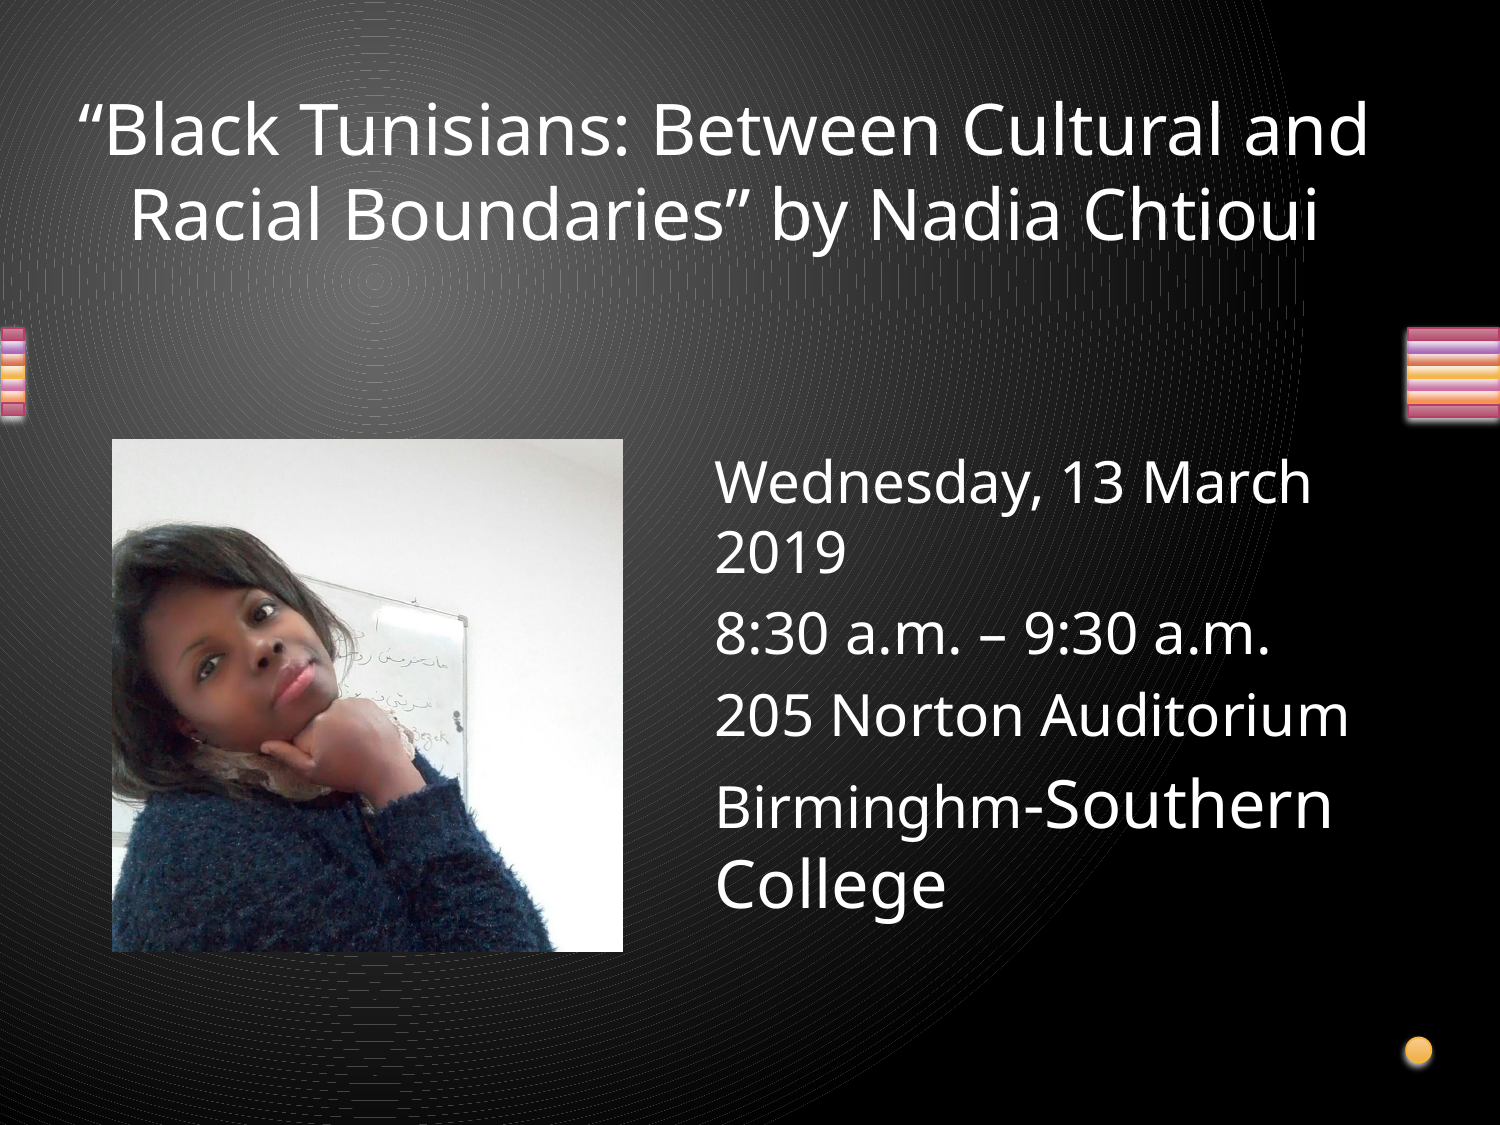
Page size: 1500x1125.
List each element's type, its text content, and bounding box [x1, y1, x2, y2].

list Wednesday, 13 March 2019 8:30 a.m. – 9:30 a.m. 205 Norton Auditorium Birminghm-Southern College [699, 437, 1450, 950]
title “Black Tunisians: Between Cultural and Racial Boundaries” by Nadia Chtioui [37, 75, 1413, 263]
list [112, 438, 623, 953]
